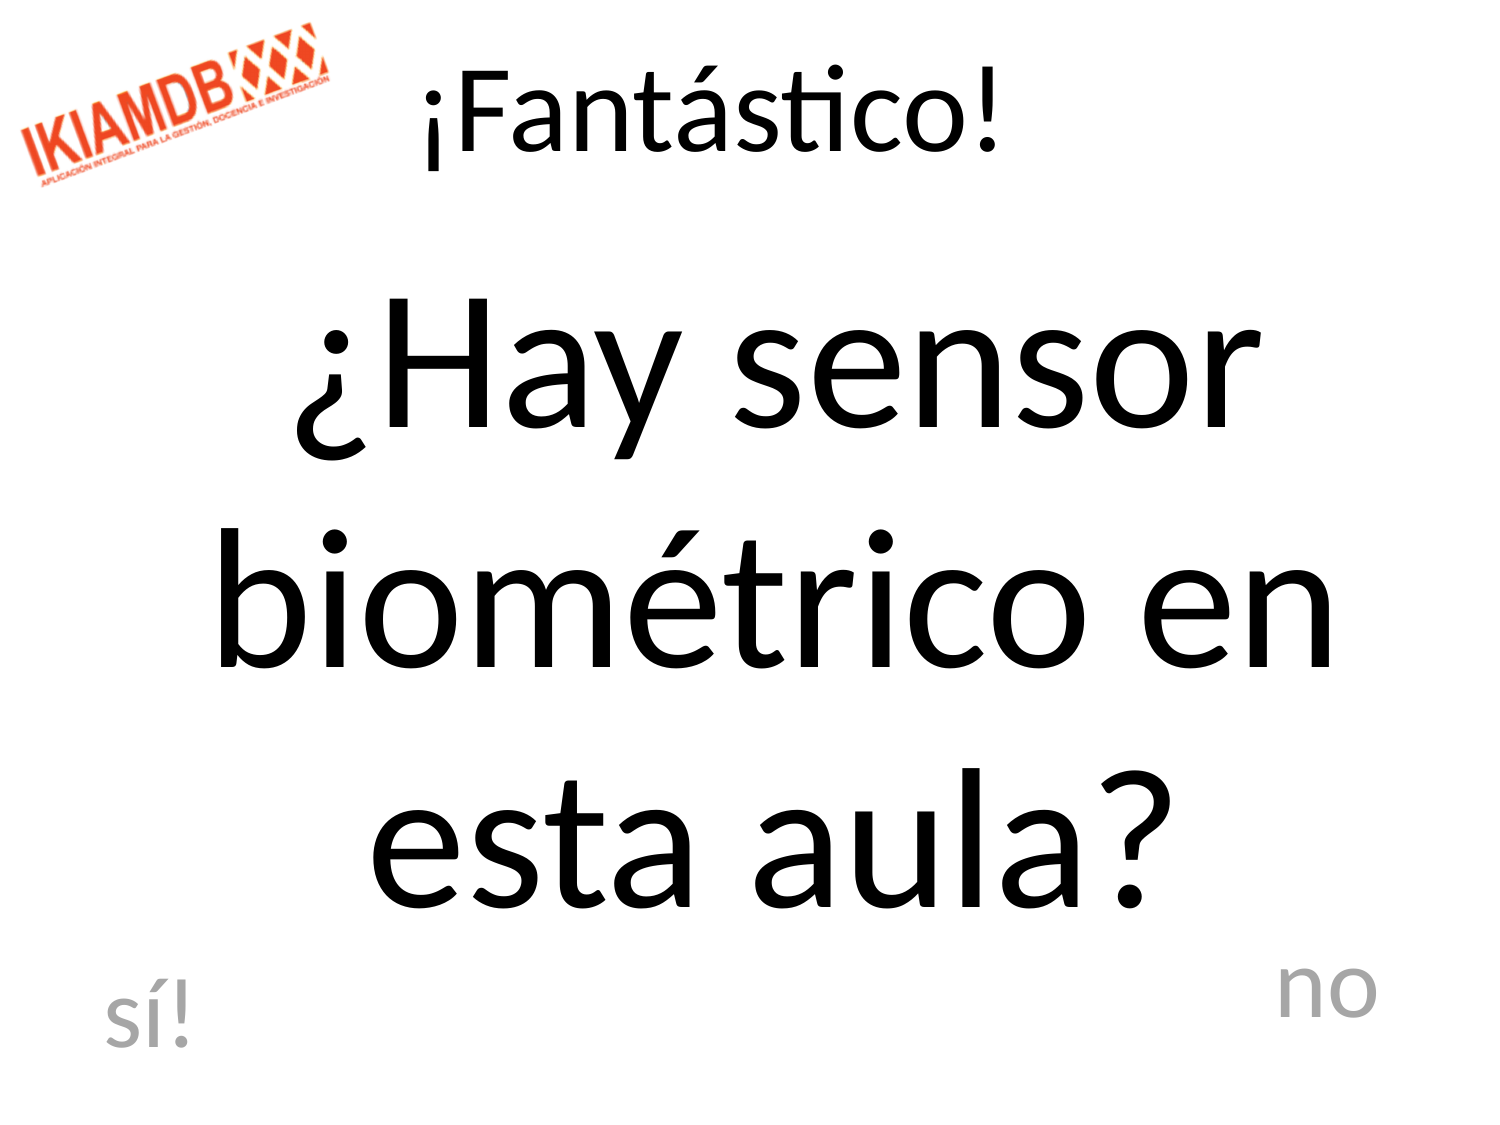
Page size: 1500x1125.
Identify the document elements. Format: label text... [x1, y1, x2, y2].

text_box ¿Hay sensor biométrico en esta aula? [150, 219, 1400, 955]
picture [19, 21, 334, 190]
text_box sí! [89, 940, 214, 1076]
text_box no [1259, 910, 1395, 1046]
text_box ¡Fantástico! [399, 19, 1025, 184]
